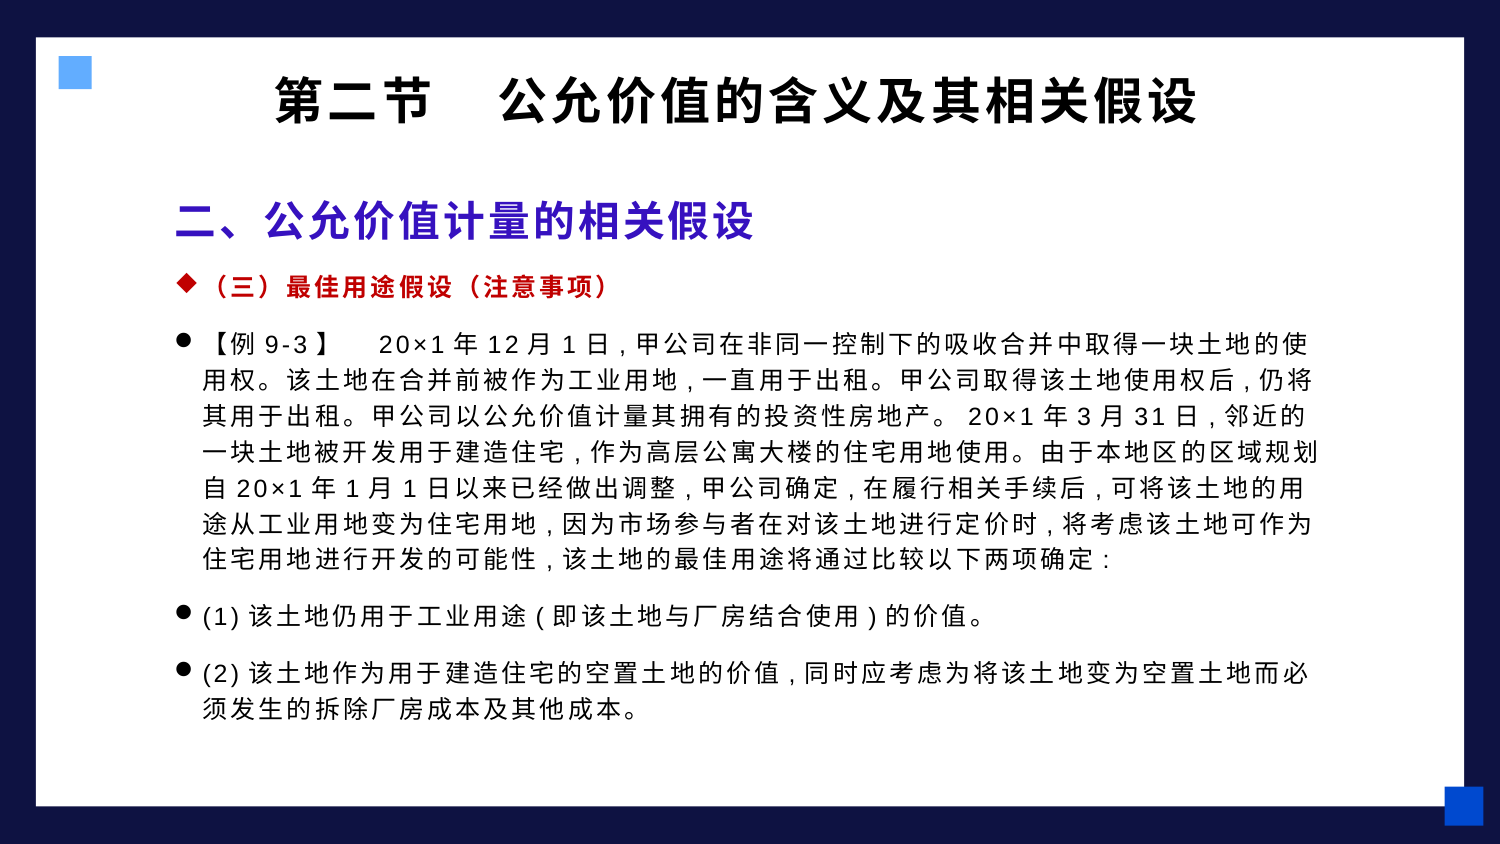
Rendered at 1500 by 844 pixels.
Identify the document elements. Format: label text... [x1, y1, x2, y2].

title 第二节 公允价值的含义及其相关假设 [141, 48, 1327, 138]
list 二、公允价值计量的相关假设 （三）最佳用途假设（注意事项） 【例9-3】 20×1年12月1日,甲公司在非同一控制下的吸收合并中取得一块土地的使用权。该土地在合并前被作为工业用地,一直用于出租。甲公司取得该土地使用权后,仍将其用于出租。甲公司以公允价值计量其拥有的投资性房地产。20×1年3月31日,邻近的一块土地被开发用于建造住宅,作为高层公寓大楼的住宅用地使用。由于本地区的区域规划自20×1年1月1日以来已经做出调整,甲公司确定,在履行相关手续后,可将该土地的用途从工业用地变为住宅用地,因为市场参与者在对该土地进行定价时,将考虑该土地可作为住宅用地进行开发的可能性,该土地的最佳用途将通过比较以下两项确定: (1)该土地仍用于工业用途(即该土地与厂房结合使用)的价值。 (2)该土地作为用于建造住宅的空置土地的价值,同时应考虑为将该土地变为空置土地而必须发生的拆除厂房成本及其他成本。 [157, 179, 1343, 741]
